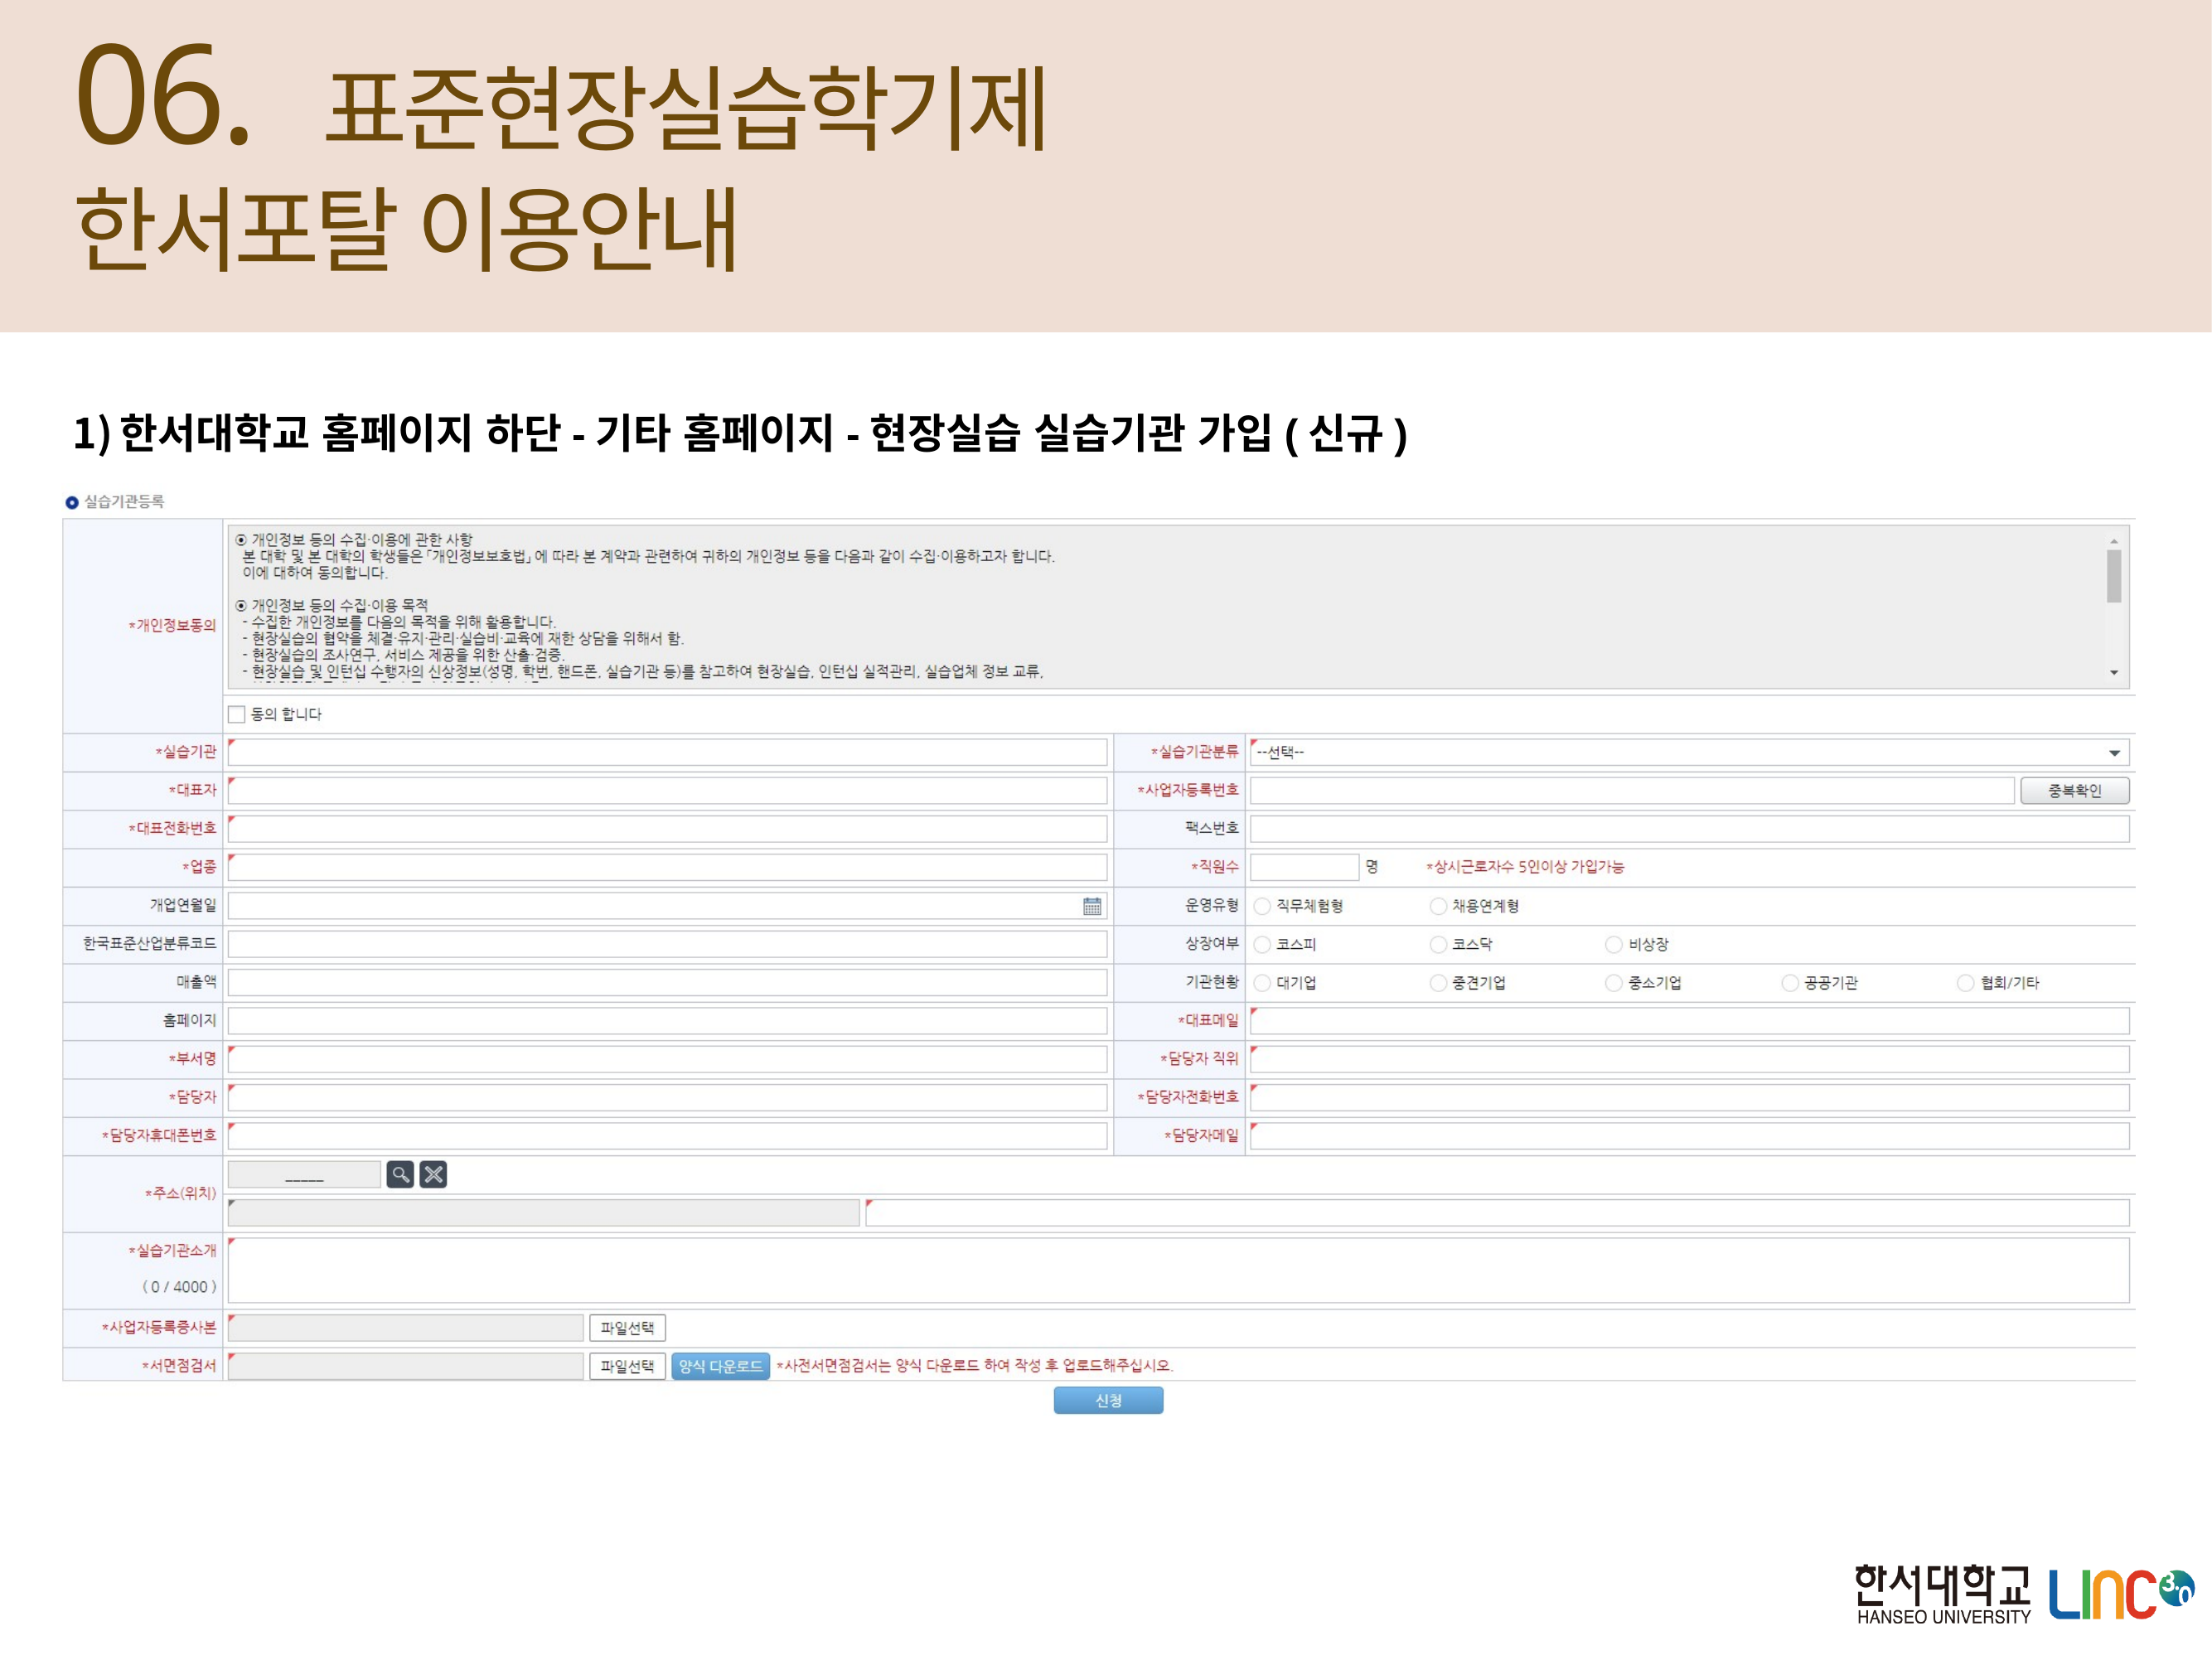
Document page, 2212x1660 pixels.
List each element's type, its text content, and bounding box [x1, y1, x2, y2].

text_box [0, 0, 2212, 334]
picture [1845, 1547, 2205, 1638]
picture [61, 483, 2136, 1416]
text_box 한서대학교 홈페이지 하단-기타 홈페이지-현장실습 실습기관 가입(신규) [61, 376, 2081, 463]
text_box 06. 표준현장실습학기제 한서포탈 이용안내 [61, 0, 1396, 290]
